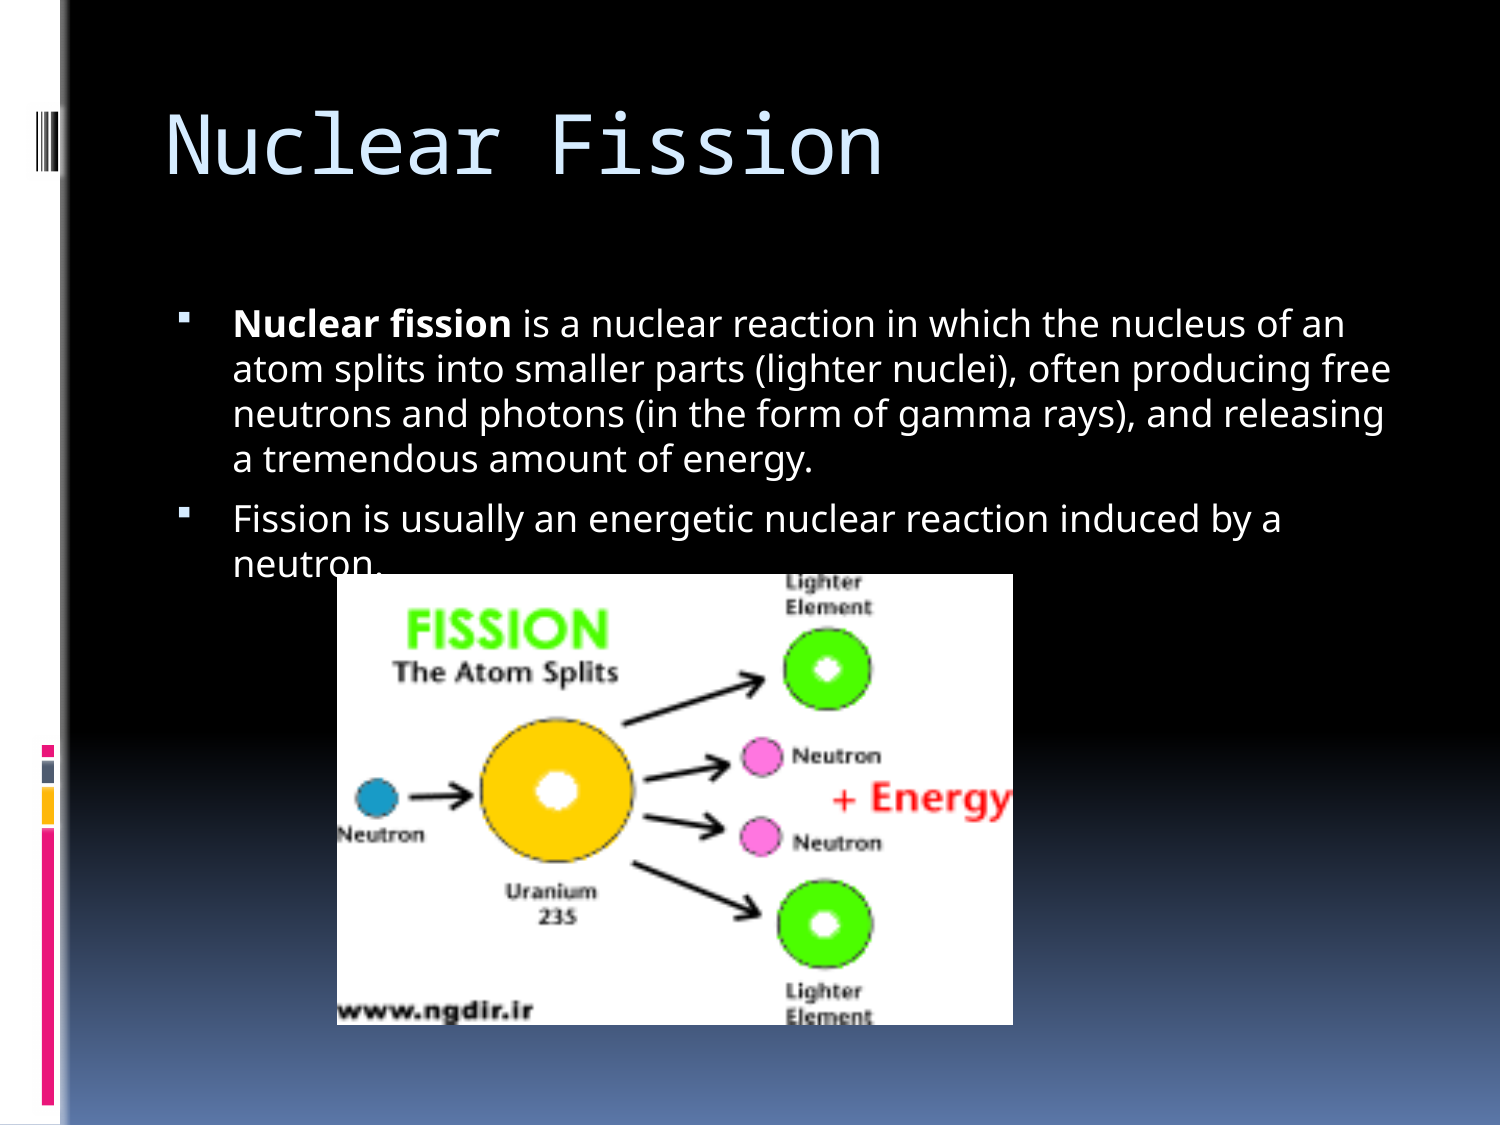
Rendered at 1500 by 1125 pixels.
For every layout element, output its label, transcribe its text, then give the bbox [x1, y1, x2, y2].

list Nuclear fission is a nuclear reaction in which the nucleus of an atom splits into smaller parts (lighter nuclei), often producing free neutrons and photons (in the form of gamma rays), and releasing a tremendous amount of energy. Fission is usually an energetic nuclear reaction induced by a neutron. [150, 292, 1425, 1043]
picture [336, 574, 1013, 1026]
title Nuclear Fission [150, 83, 1425, 234]
